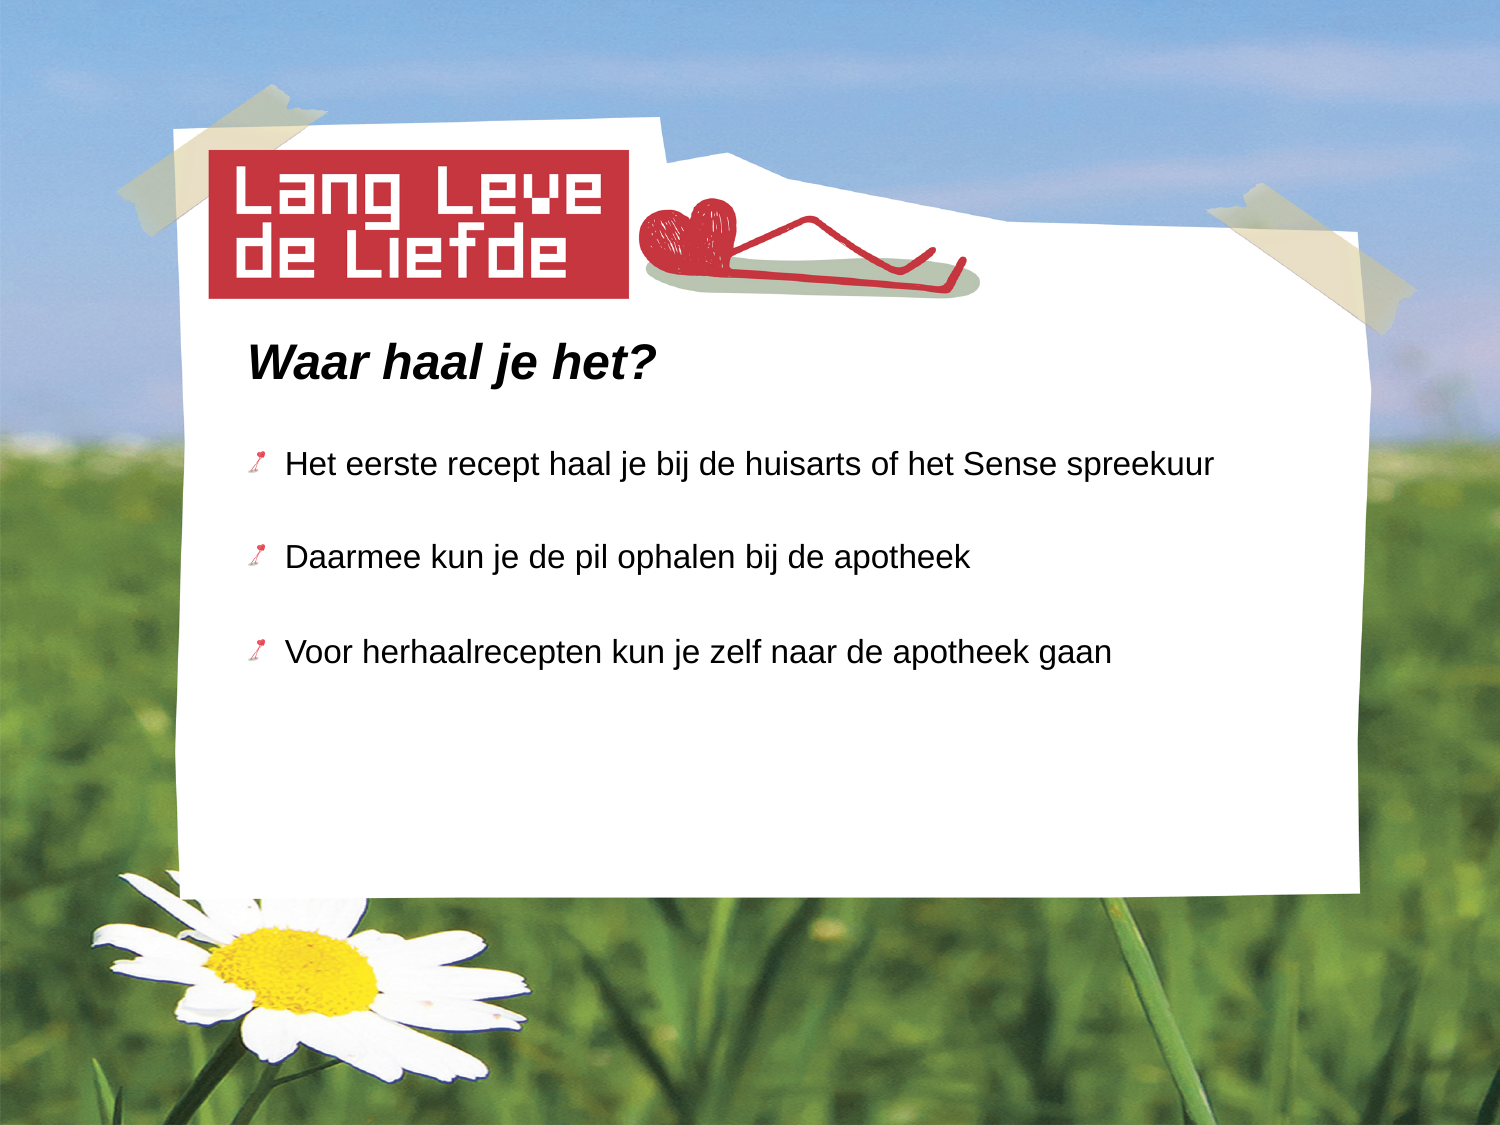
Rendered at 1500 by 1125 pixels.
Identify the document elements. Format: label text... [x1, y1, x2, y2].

picture [0, 0, 1500, 1125]
list Waar haal je het? Het eerste recept haal je bij de huisarts of het Sense spreekuur Daarmee kun je de pil ophalen bij de apotheek Voor herhaalrecepten kun je zelf naar de apotheek gaan [231, 321, 1357, 1030]
